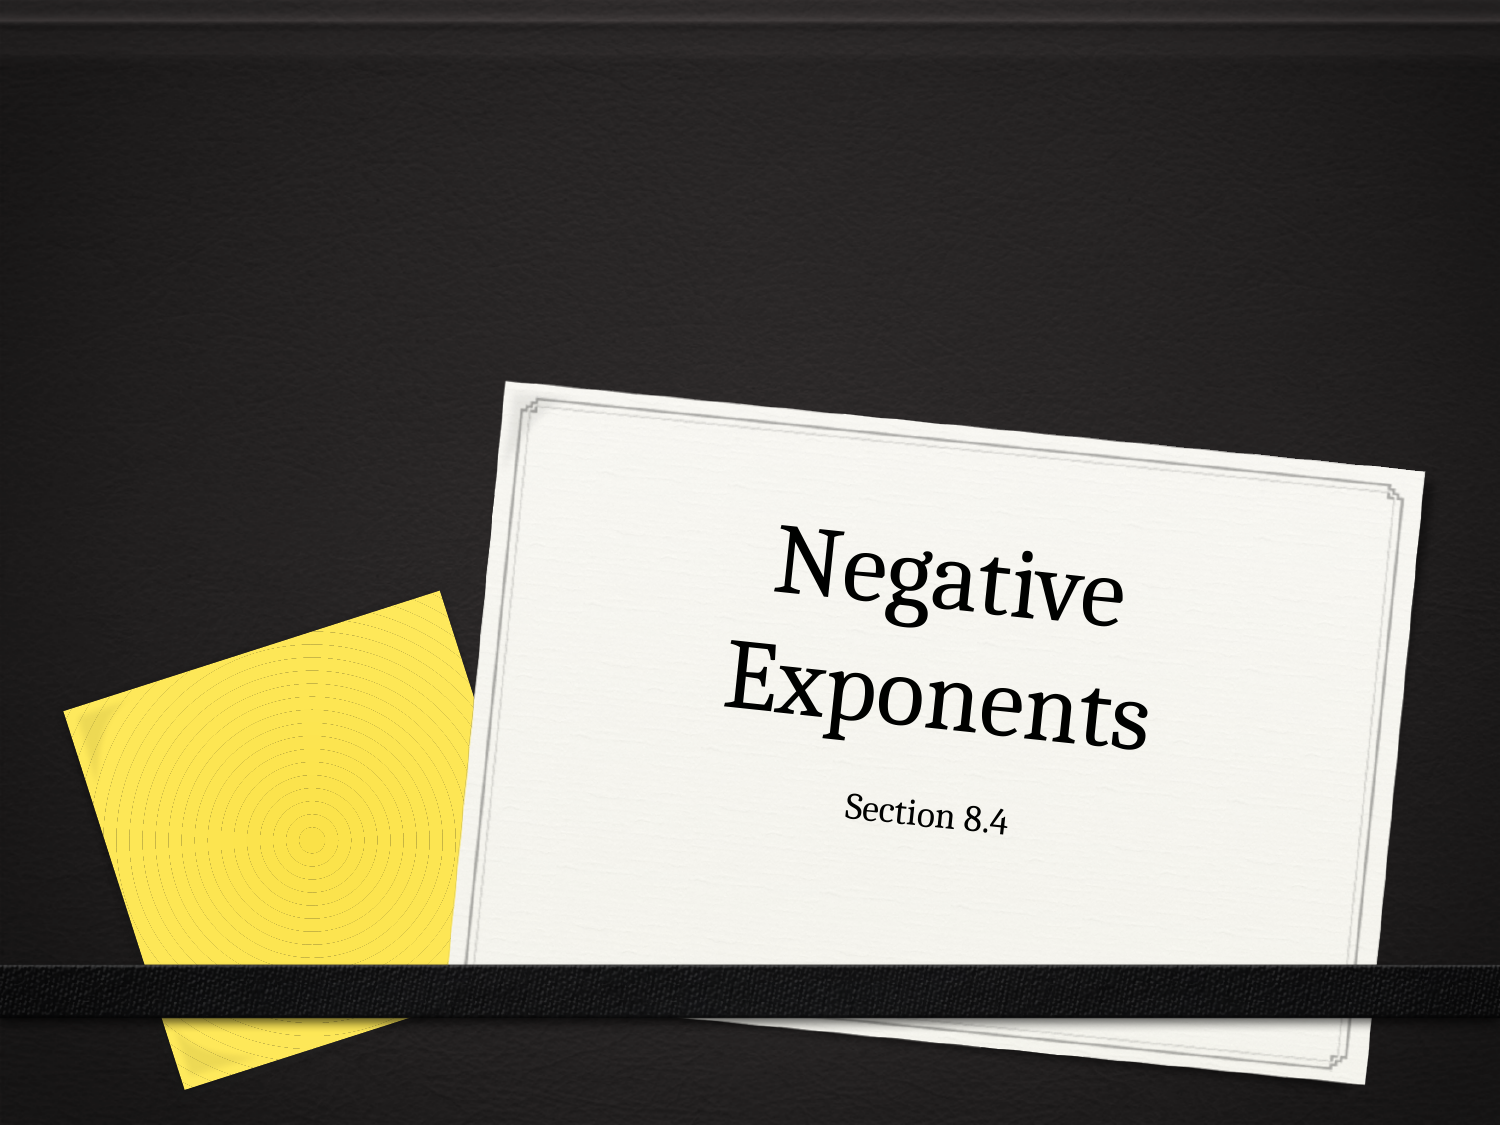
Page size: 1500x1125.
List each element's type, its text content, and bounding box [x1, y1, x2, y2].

title Negative Exponents [536, 453, 1355, 798]
picture [0, 379, 1500, 1102]
picture [69, 693, 157, 788]
subtitle Section 8.4 [518, 740, 1326, 994]
